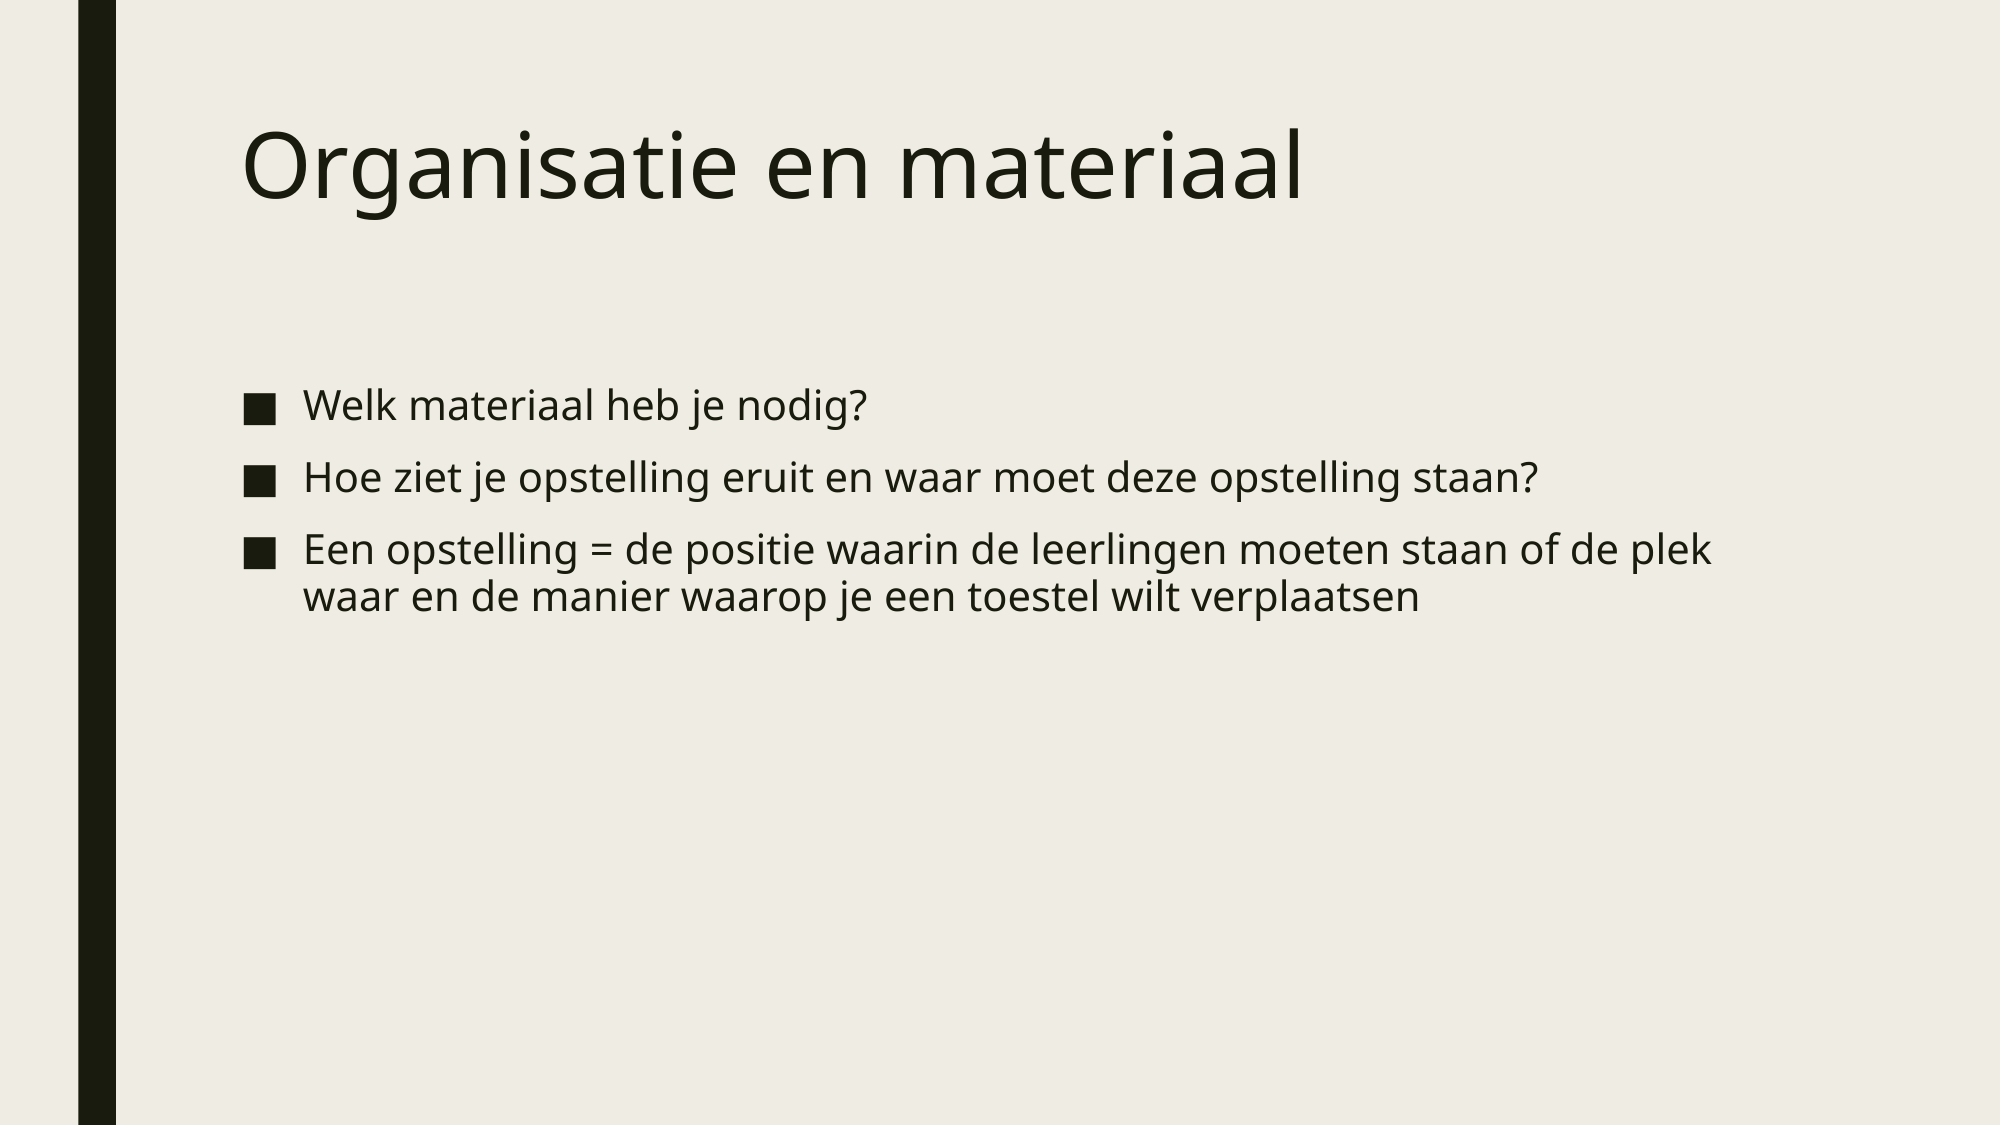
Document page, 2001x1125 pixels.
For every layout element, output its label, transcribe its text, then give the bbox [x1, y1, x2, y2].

title Organisatie en materiaal [225, 112, 1800, 357]
list Welk materiaal heb je nodig? Hoe ziet je opstelling eruit en waar moet deze opstelling staan? Een opstelling = de positie waarin de leerlingen moeten staan of de plek waar en de manier waarop je een toestel wilt verplaatsen [225, 375, 1800, 963]
